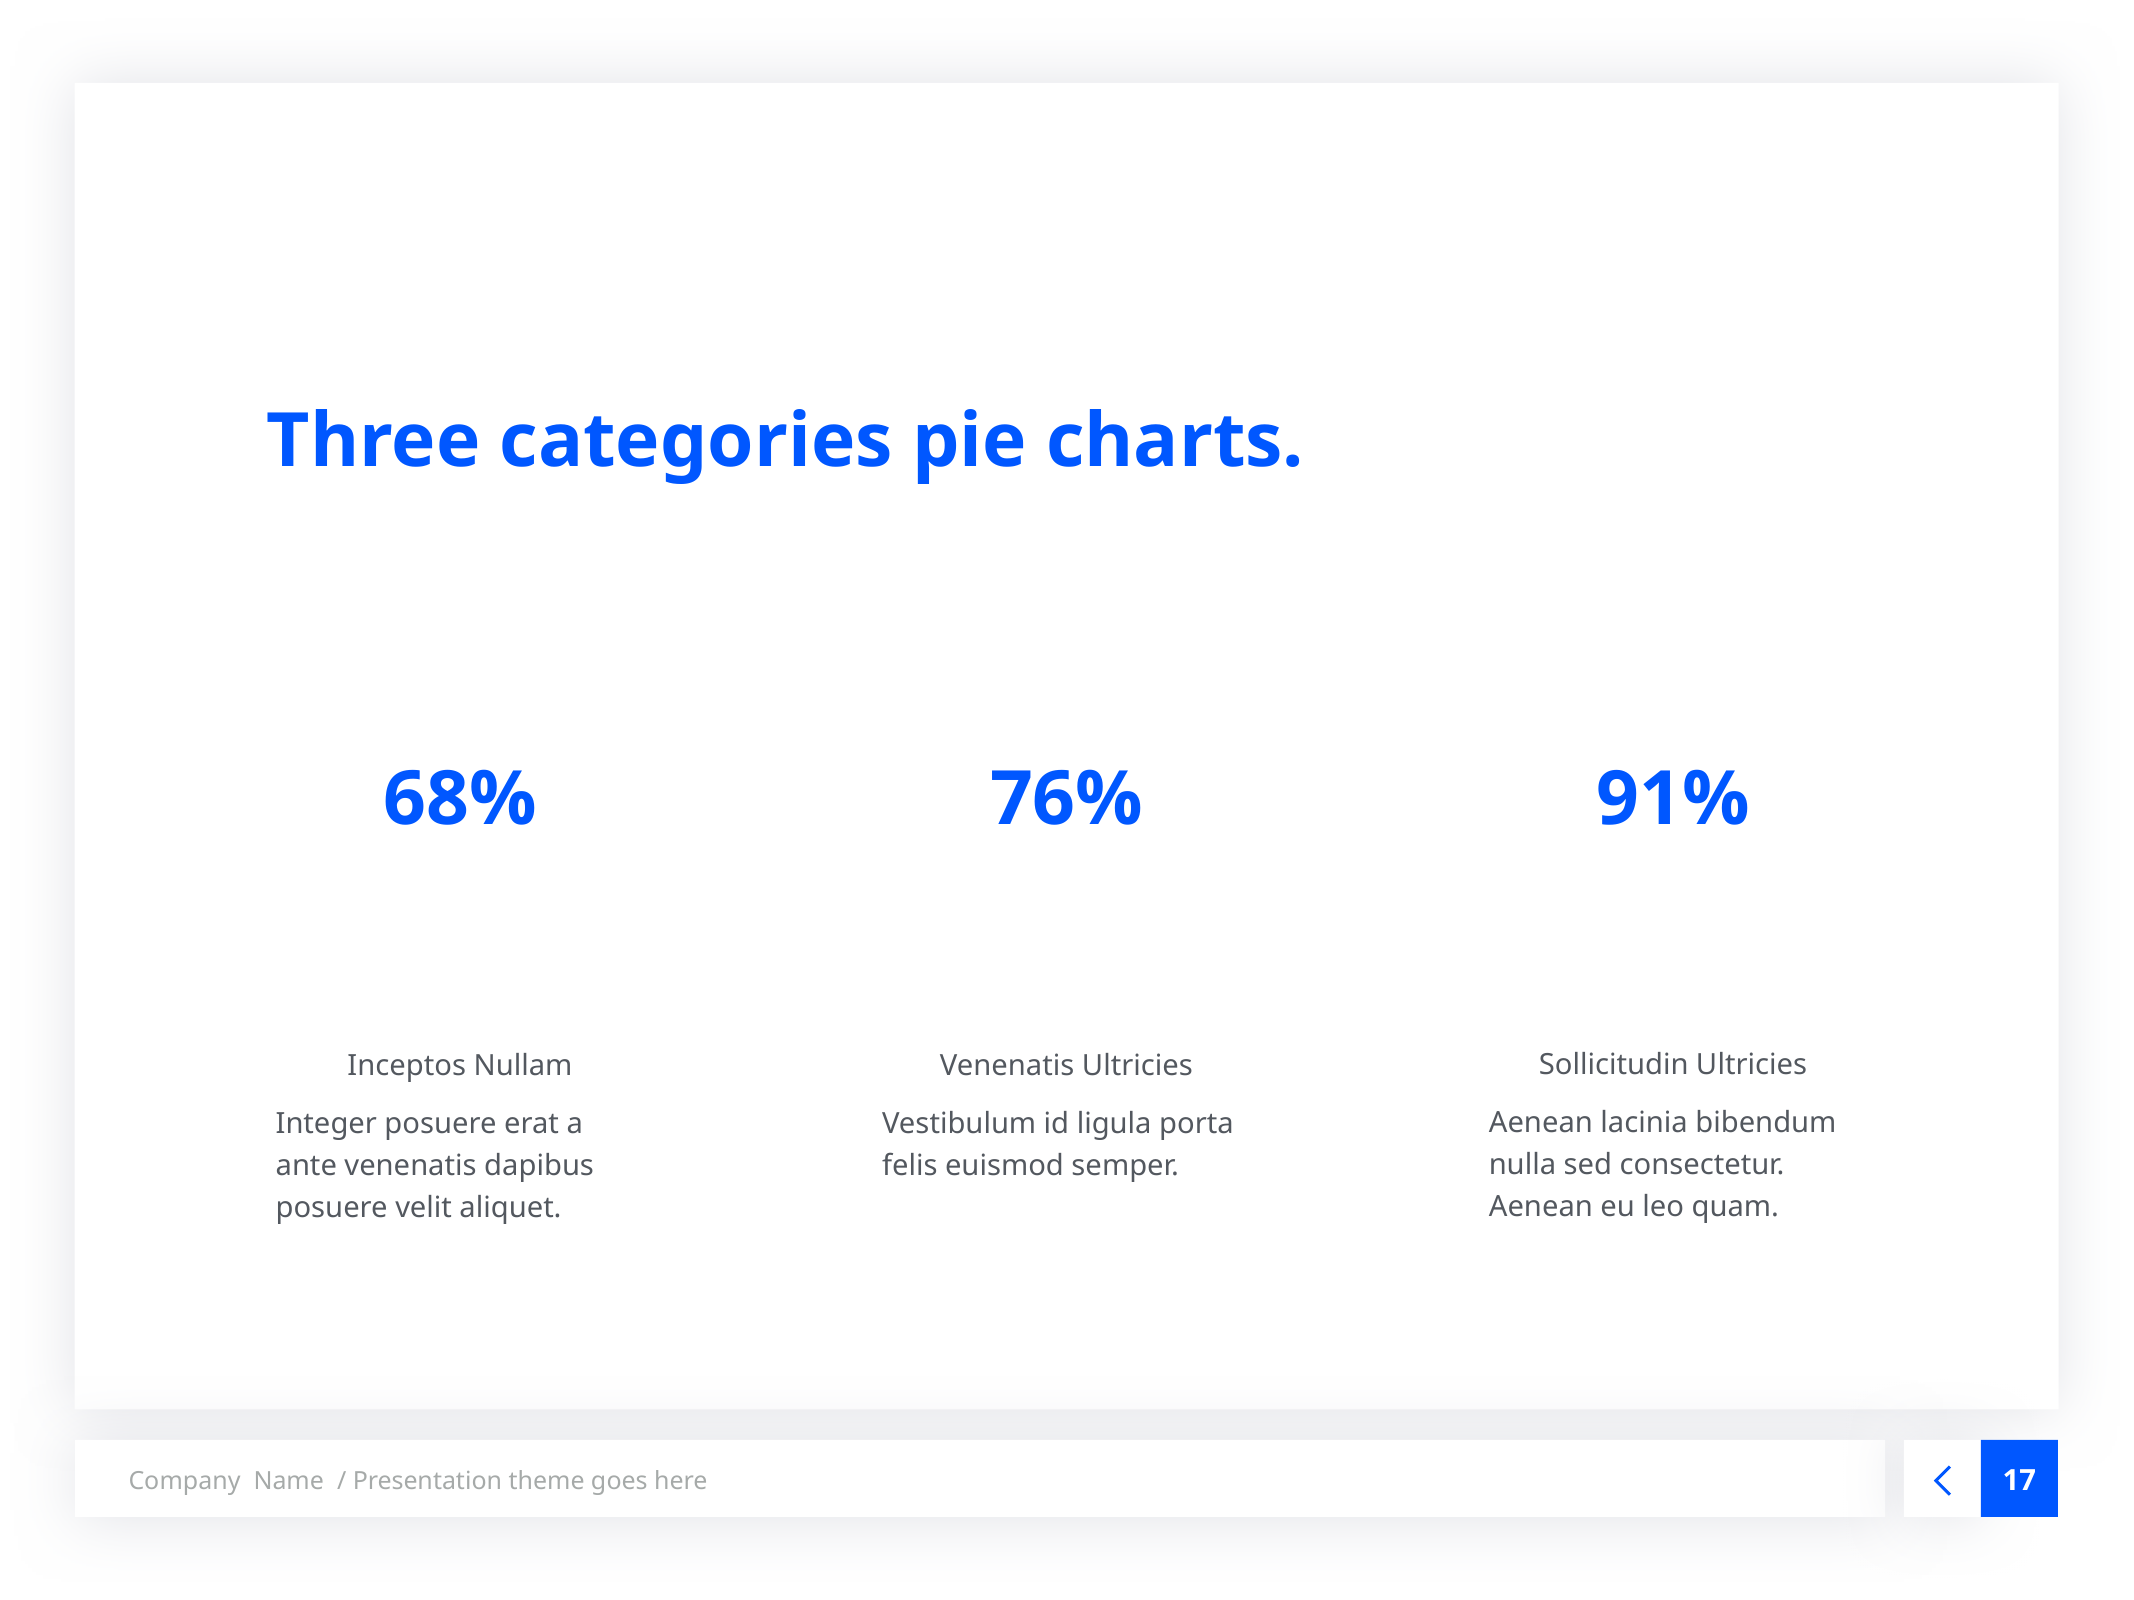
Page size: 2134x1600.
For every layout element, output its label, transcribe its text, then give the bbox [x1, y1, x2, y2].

list Company Name / Presentation theme goes here [127, 1462, 1846, 1497]
list 91% [1572, 735, 1774, 865]
list Integer posuere erat a ante venenatis dapibus posuere velit aliquet. [275, 1097, 646, 1252]
list Inceptos Nullam [274, 1030, 647, 1092]
list 68% [359, 735, 561, 865]
list Venenatis Ultricies [880, 1030, 1253, 1092]
slide_number 17 [1999, 1460, 2040, 1501]
list Aenean lacinia bibendum nulla sed consectetur. Aenean eu leo quam. [1488, 1096, 1859, 1251]
list Vestibulum id ligula porta felis euismod semper. [881, 1097, 1252, 1252]
list Sollicitudin Ultricies [1487, 1029, 1860, 1091]
list 76% [966, 735, 1167, 865]
title Three categories pie charts. [266, 204, 1868, 484]
